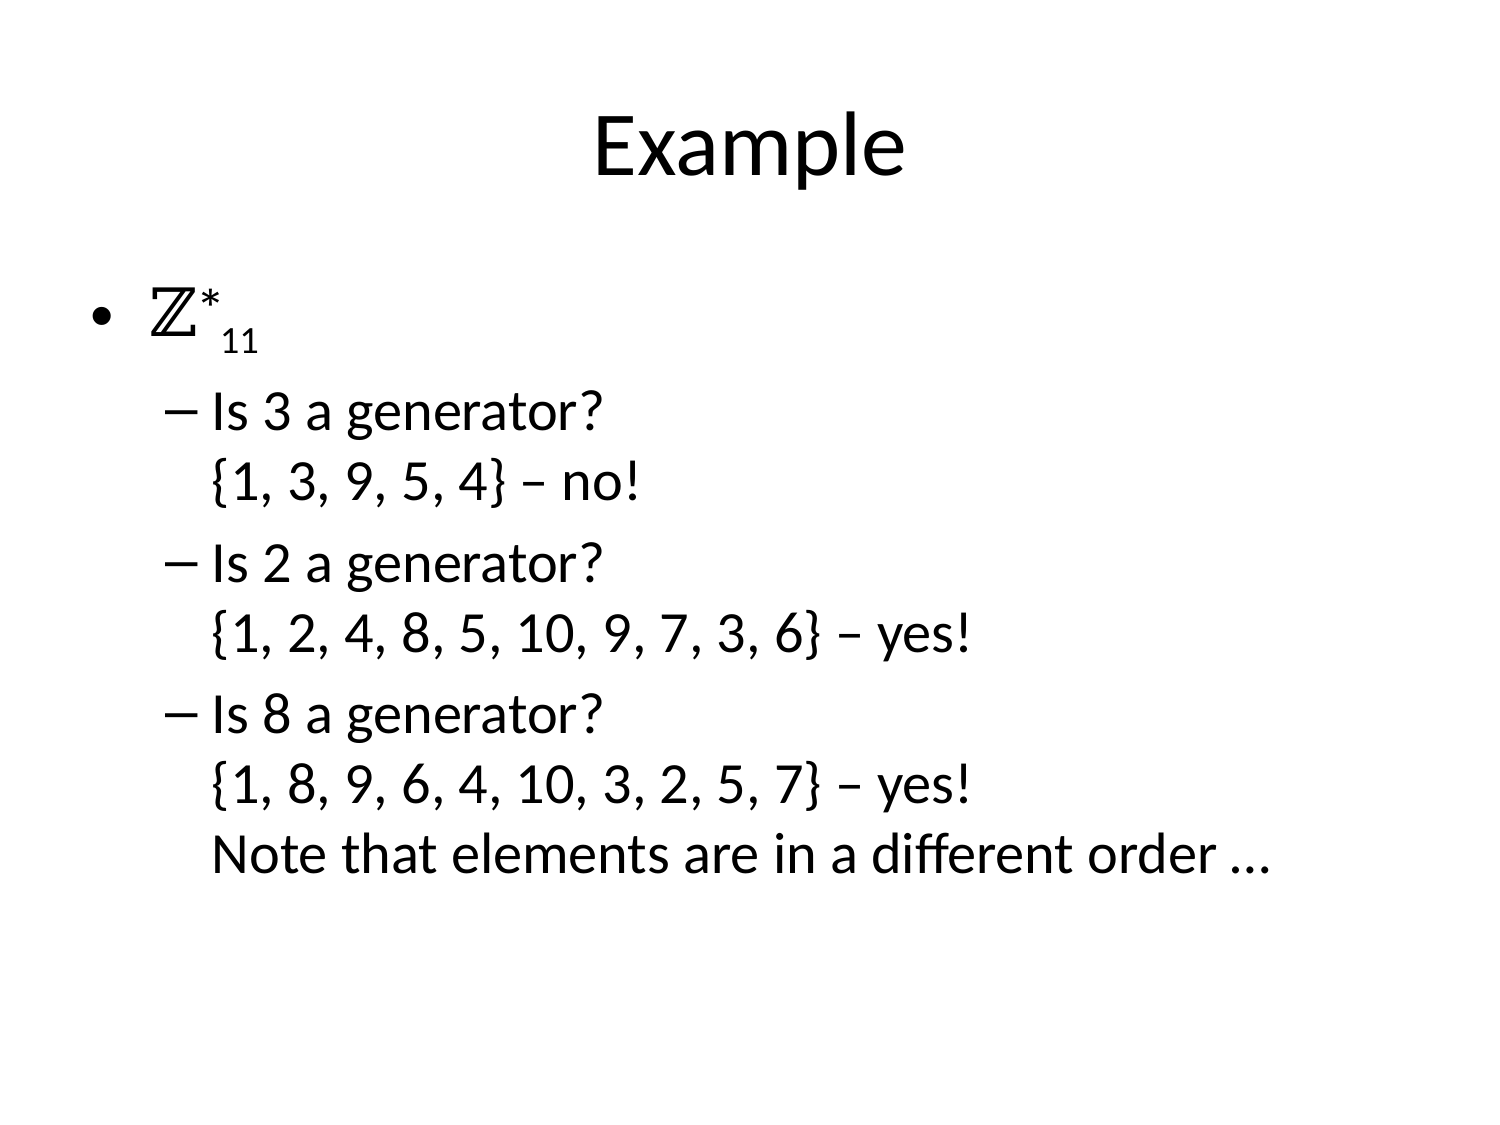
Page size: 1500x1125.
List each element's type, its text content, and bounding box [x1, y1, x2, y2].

title Example [75, 45, 1425, 233]
list ℤ*11 Is 3 a generator? {1, 3, 9, 5, 4} – no! Is 2 a generator? {1, 2, 4, 8, 5, 10, 9, 7, 3, 6} – yes! Is 8 a generator? {1, 8, 9, 6, 4, 10, 3, 2, 5, 7} – yes! Note that elements are in a different order … [75, 262, 1425, 1005]
